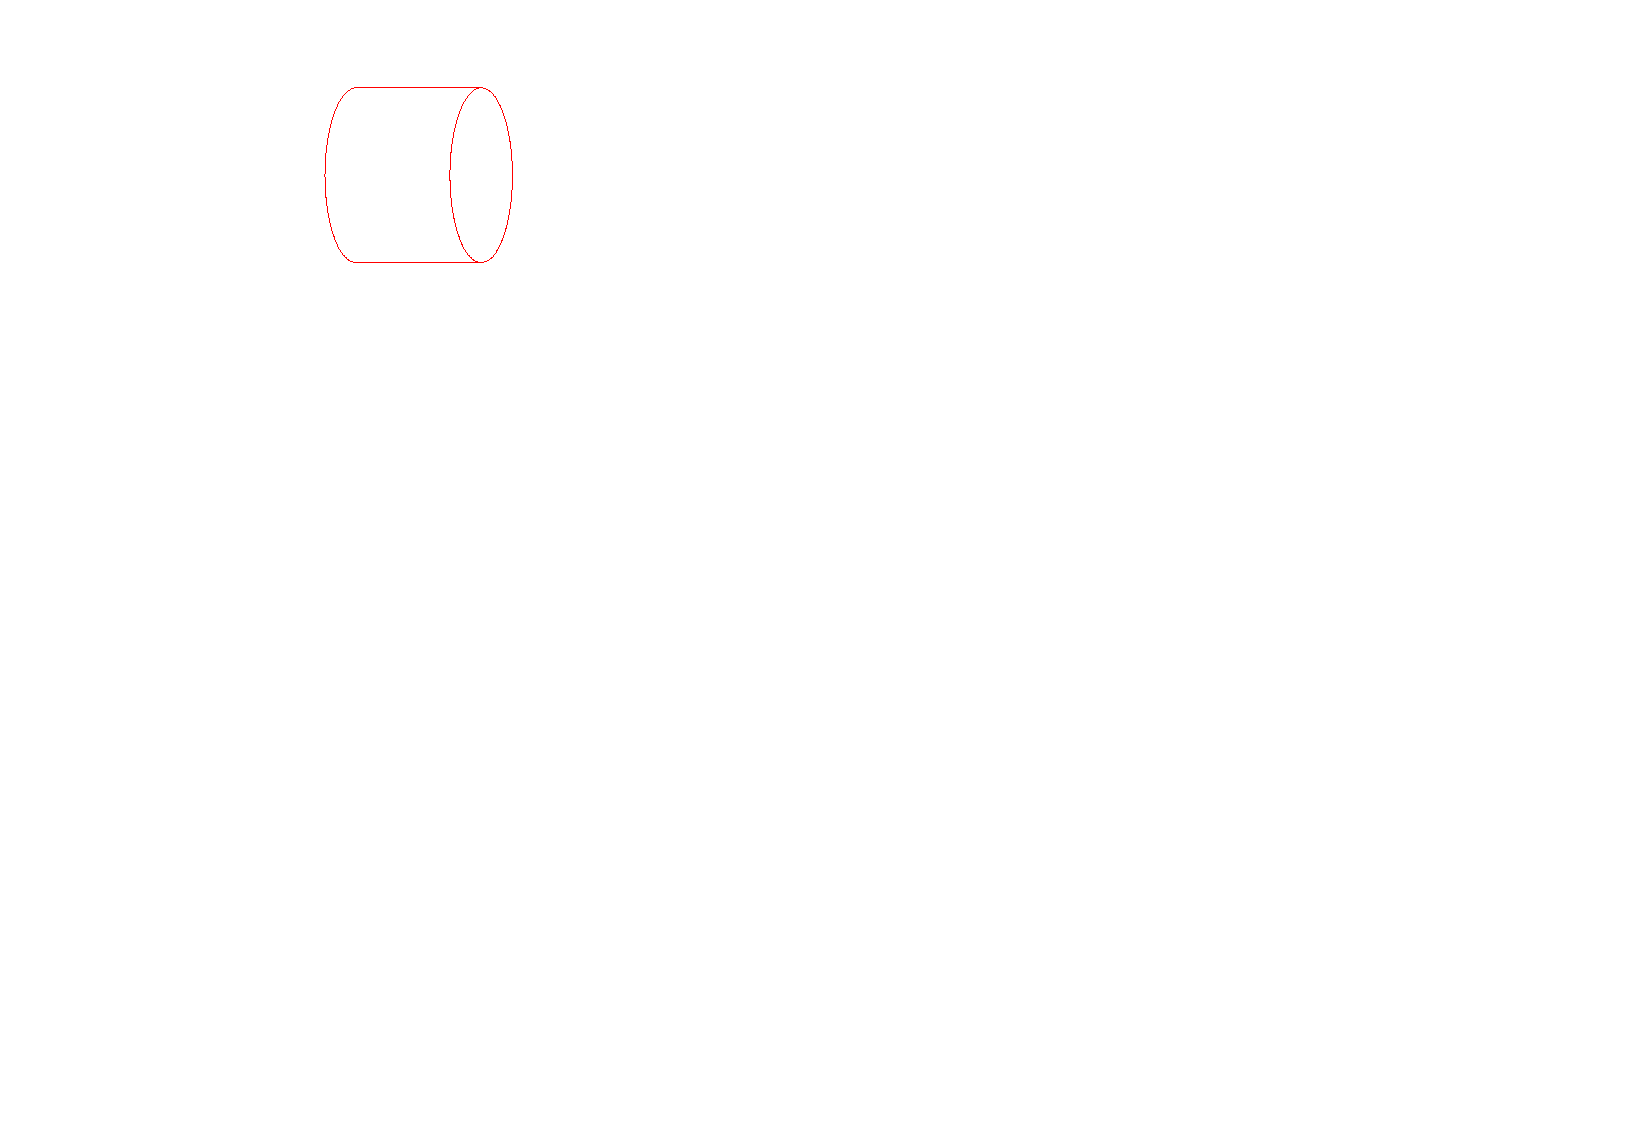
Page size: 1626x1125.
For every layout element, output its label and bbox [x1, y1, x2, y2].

text_box [324, 87, 513, 263]
